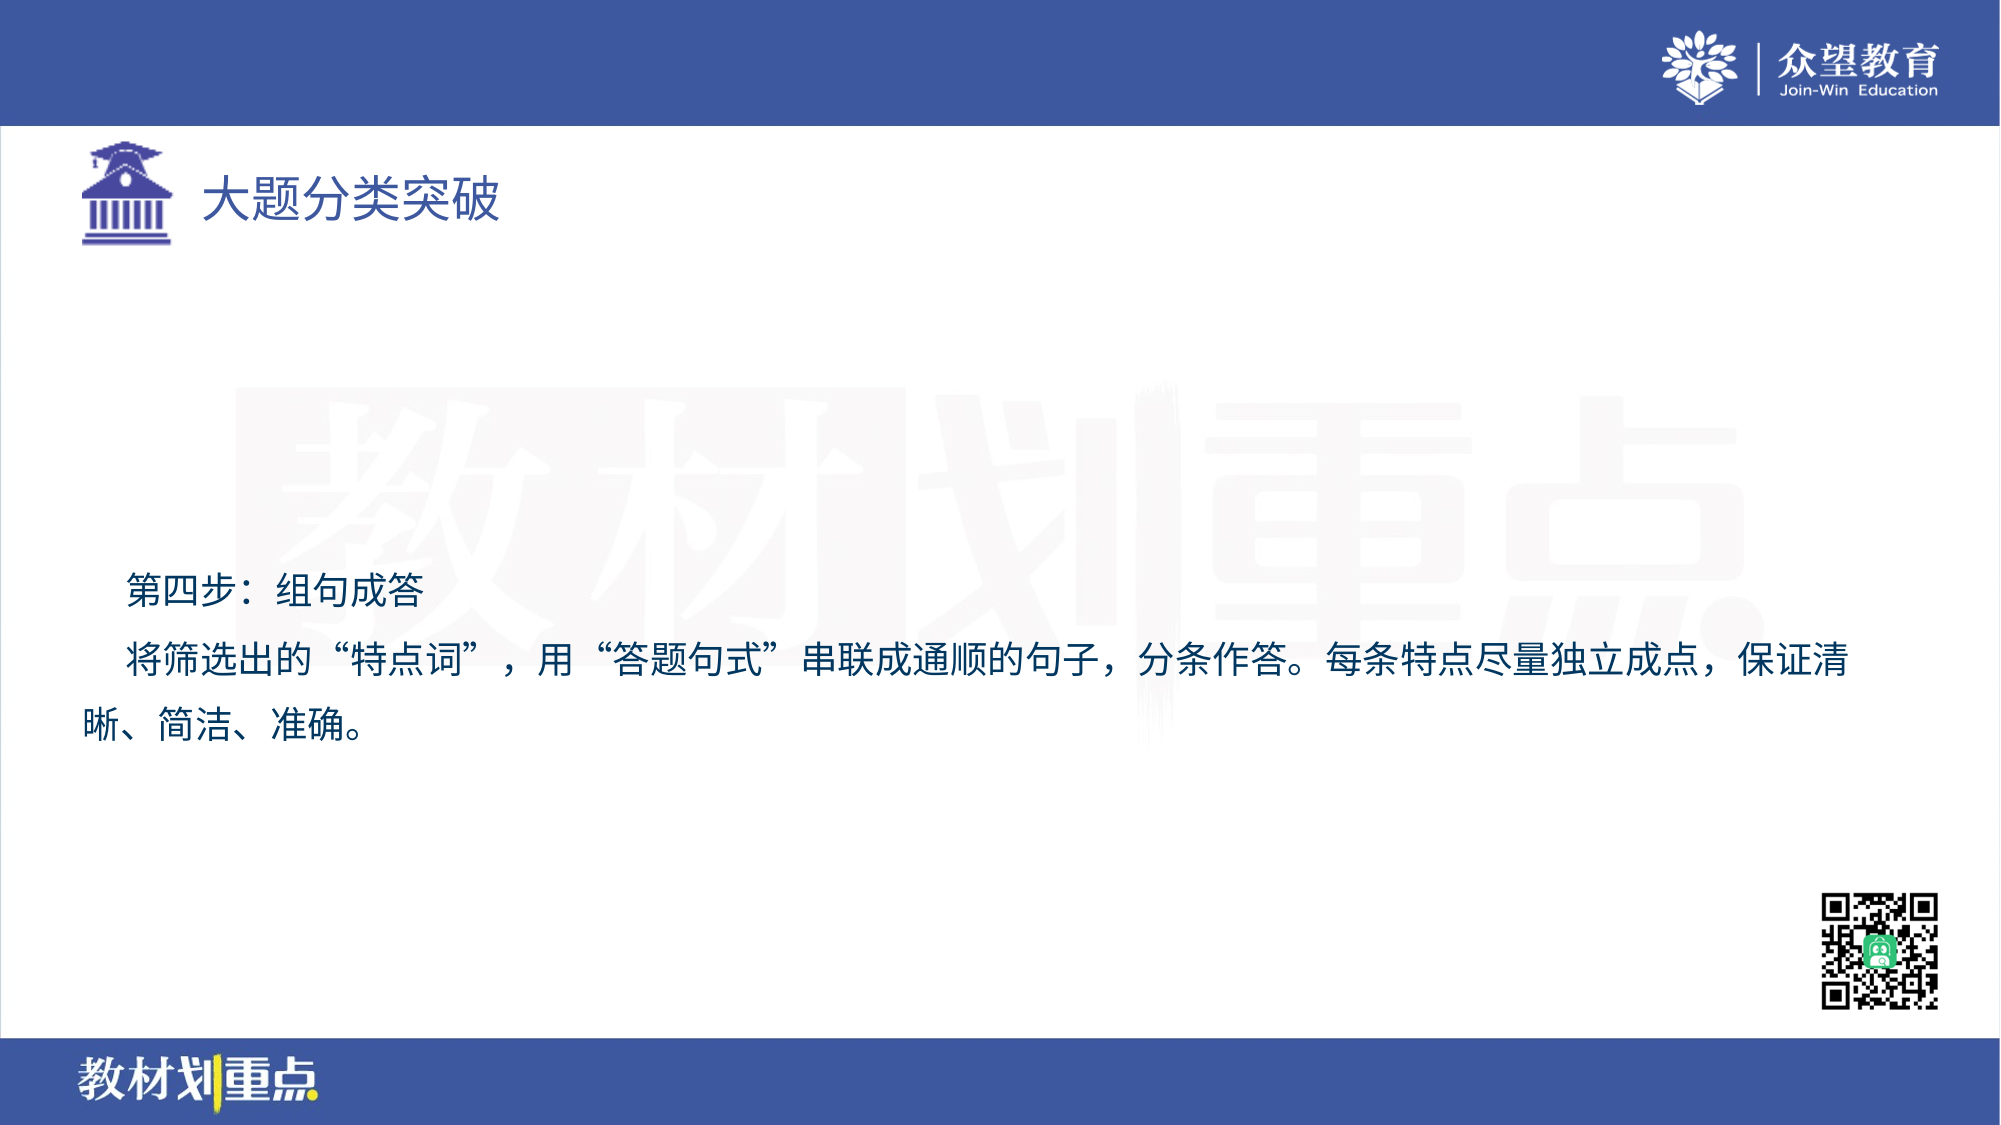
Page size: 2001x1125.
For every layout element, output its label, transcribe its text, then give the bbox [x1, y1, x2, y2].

text_box 第四步：组句成答 将筛选出的“特点词”，用“答题句式”串联成通顺的句子，分条作答。每条特点尽量独立成点，保证清 晰、简洁、准确。 [82, 543, 1817, 739]
picture [0, 0, 2000, 1125]
